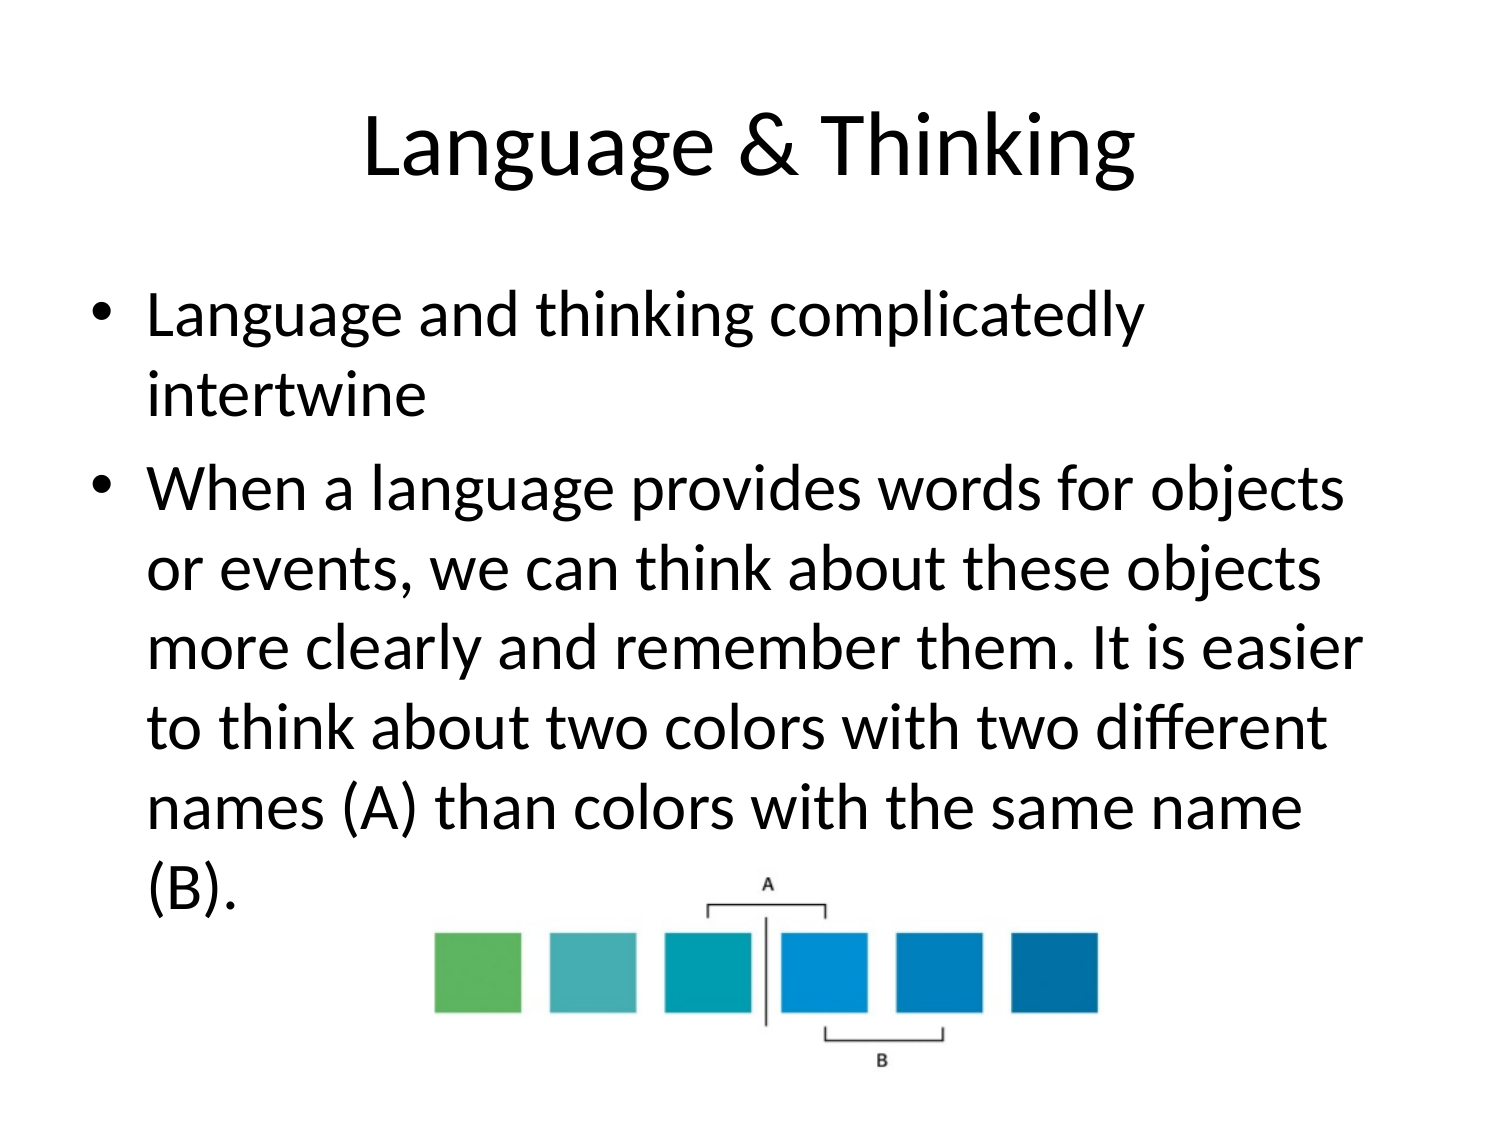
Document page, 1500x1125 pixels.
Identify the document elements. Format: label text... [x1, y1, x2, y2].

title Language & Thinking [75, 45, 1425, 233]
list Language and thinking complicatedly intertwine When a language provides words for objects or events, we can think about these objects more clearly and remember them. It is easier to think about two colors with two different names (A) than colors with the same name (B). [75, 262, 1425, 1005]
picture [349, 862, 1188, 1080]
